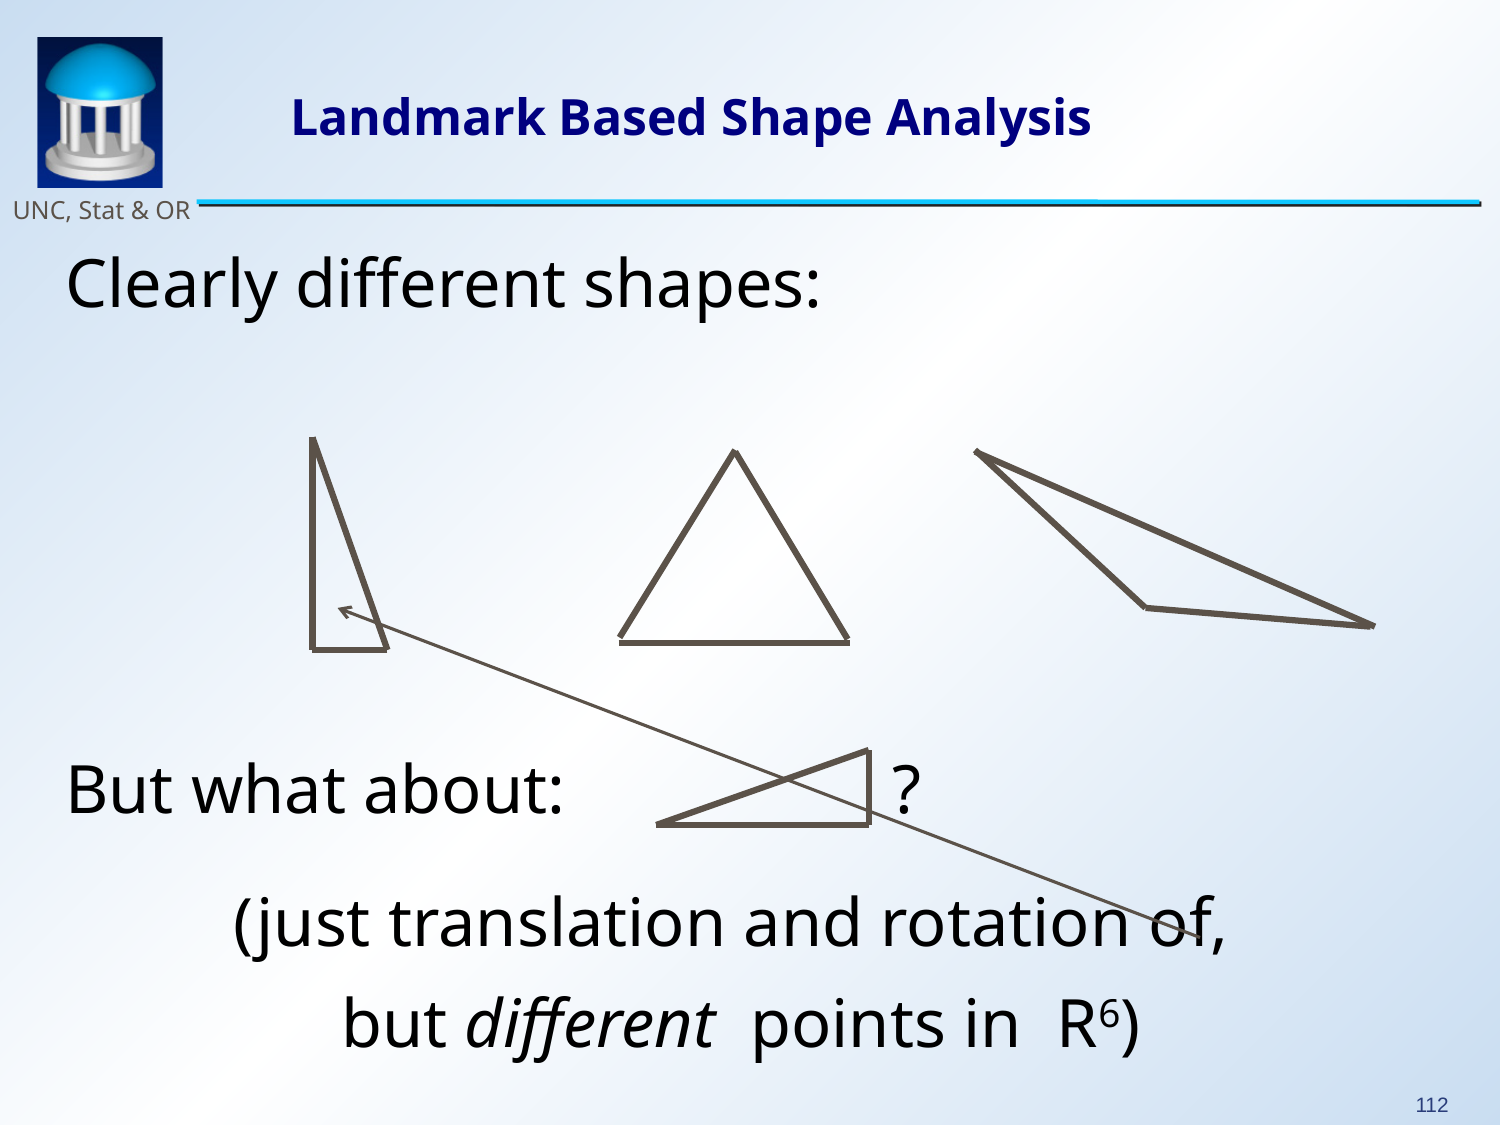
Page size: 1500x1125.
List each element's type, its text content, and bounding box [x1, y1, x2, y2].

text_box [974, 449, 1146, 606]
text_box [1201, 607, 1371, 627]
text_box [619, 449, 736, 606]
title Landmark Based Shape Analysis [274, 74, 1448, 156]
list Clearly different shapes: But what about: ? (just translation and rotation of, but different points in R6) [49, 224, 1432, 1076]
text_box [312, 437, 388, 651]
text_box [738, 451, 848, 606]
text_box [1146, 451, 1376, 627]
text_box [337, 607, 1201, 938]
